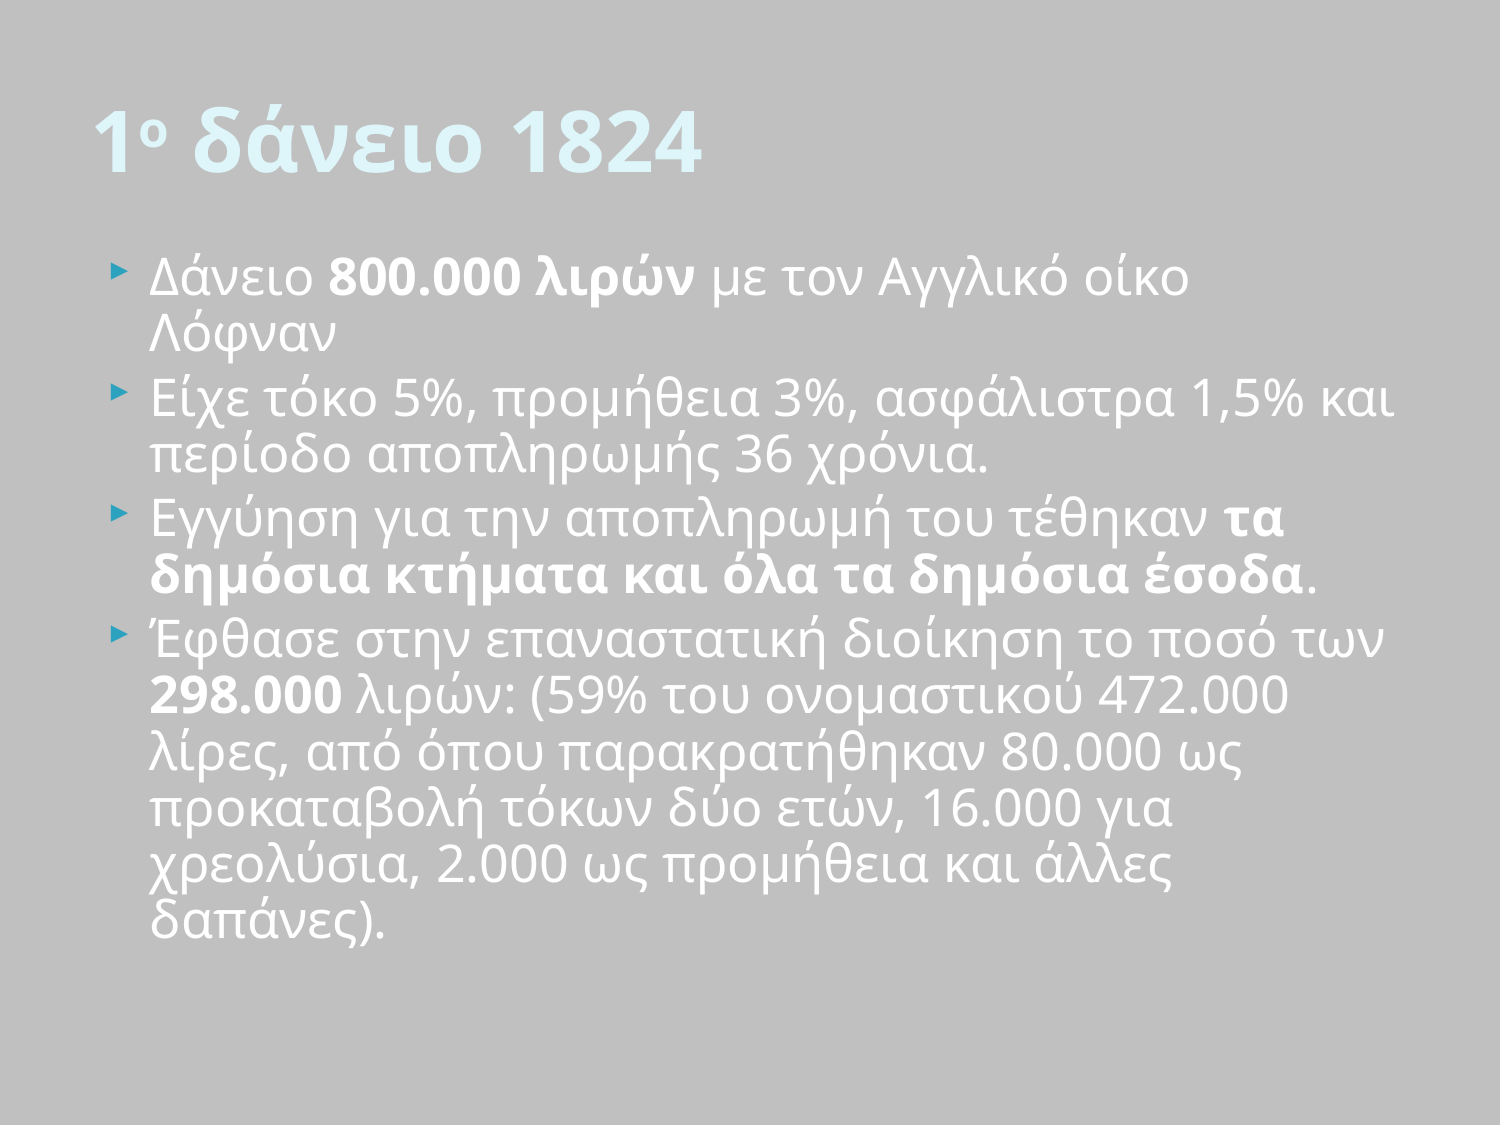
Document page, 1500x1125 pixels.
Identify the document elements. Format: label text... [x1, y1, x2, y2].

list Δάνειο 800.000 λιρών με τον Αγγλικό οίκο Λόφναν Είχε τόκο 5%, προμήθεια 3%, ασφάλιστρα 1,5% και περίοδο αποπληρωμής 36 χρόνια. Εγγύηση για την αποπληρωμή του τέθηκαν τα δημόσια κτήματα και όλα τα δημόσια έσοδα. Έφθασε στην επαναστατική διοίκηση το ποσό των 298.000 λιρών: (59% του ονομαστικού 472.000 λίρες, από όπου παρακρατήθηκαν 80.000 ως προκαταβολή τόκων δύο ετών, 16.000 για χρεολύσια, 2.000 ως προμήθεια και άλλες δαπάνες). [74, 242, 1426, 986]
title 1ο δάνειο 1824 [75, 45, 1425, 233]
